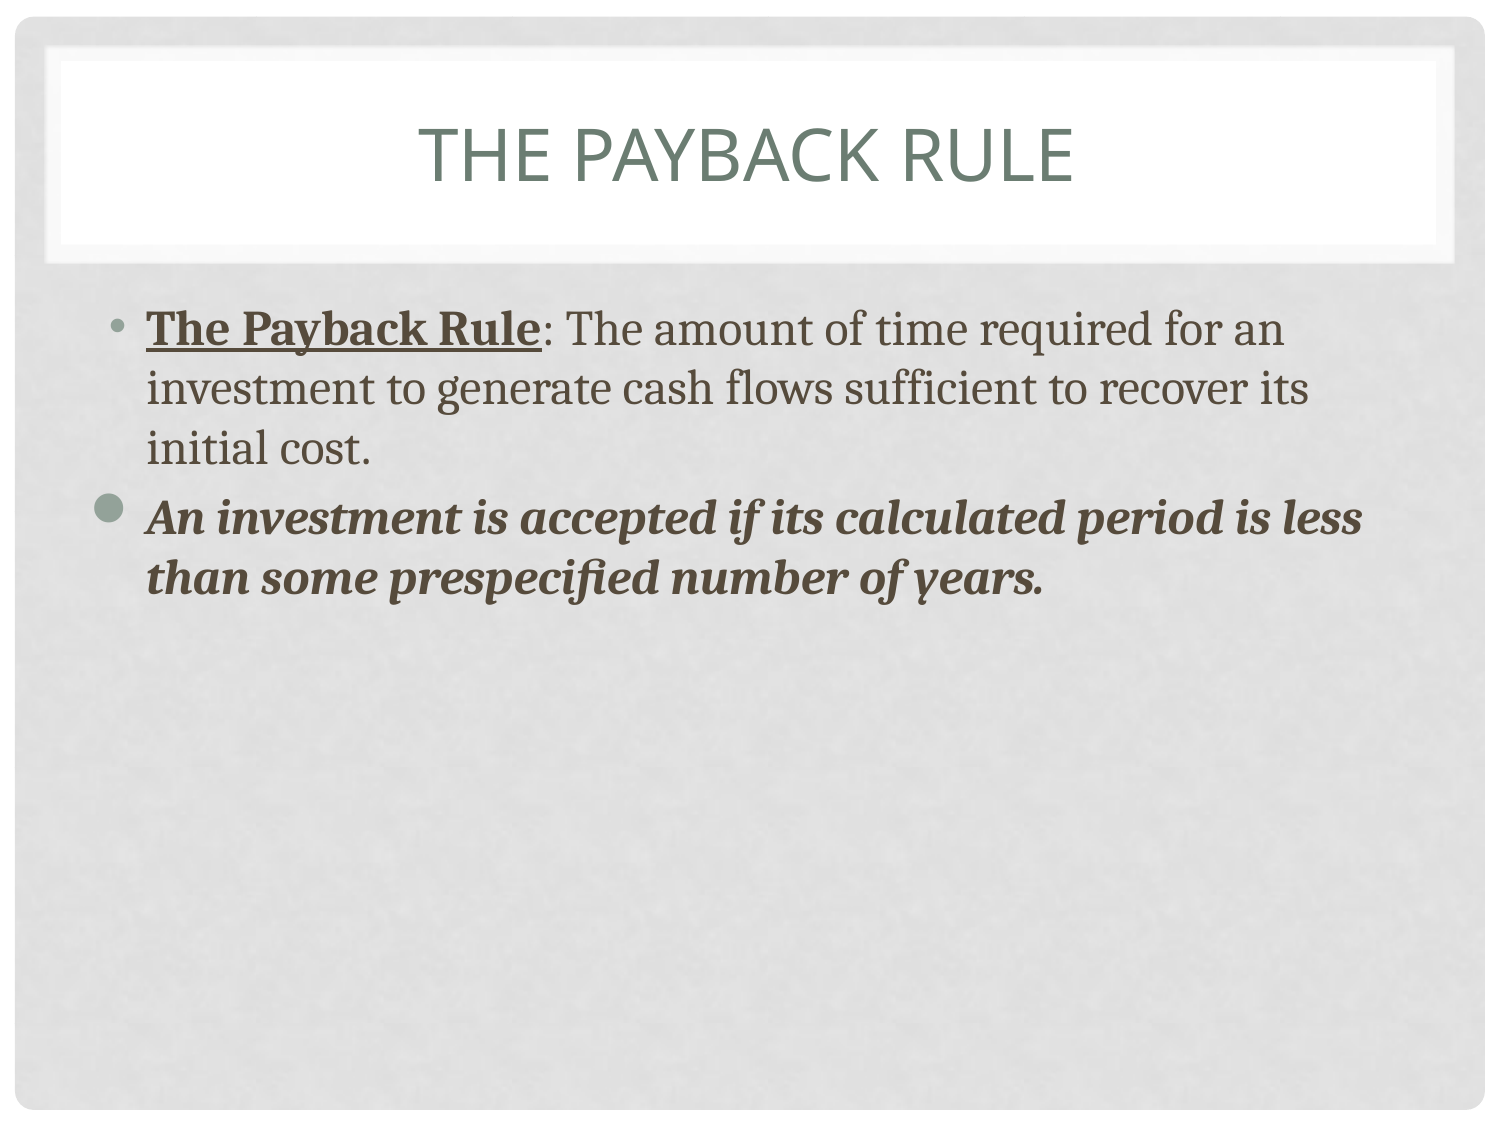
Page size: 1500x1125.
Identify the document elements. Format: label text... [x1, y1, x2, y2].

title The Payback Rule [69, 66, 1425, 238]
list The Payback Rule: The amount of time required for an investment to generate cash flows sufficient to recover its initial cost. An investment is accepted if its calculated period is less than some prespecified number of years. [75, 287, 1425, 1005]
